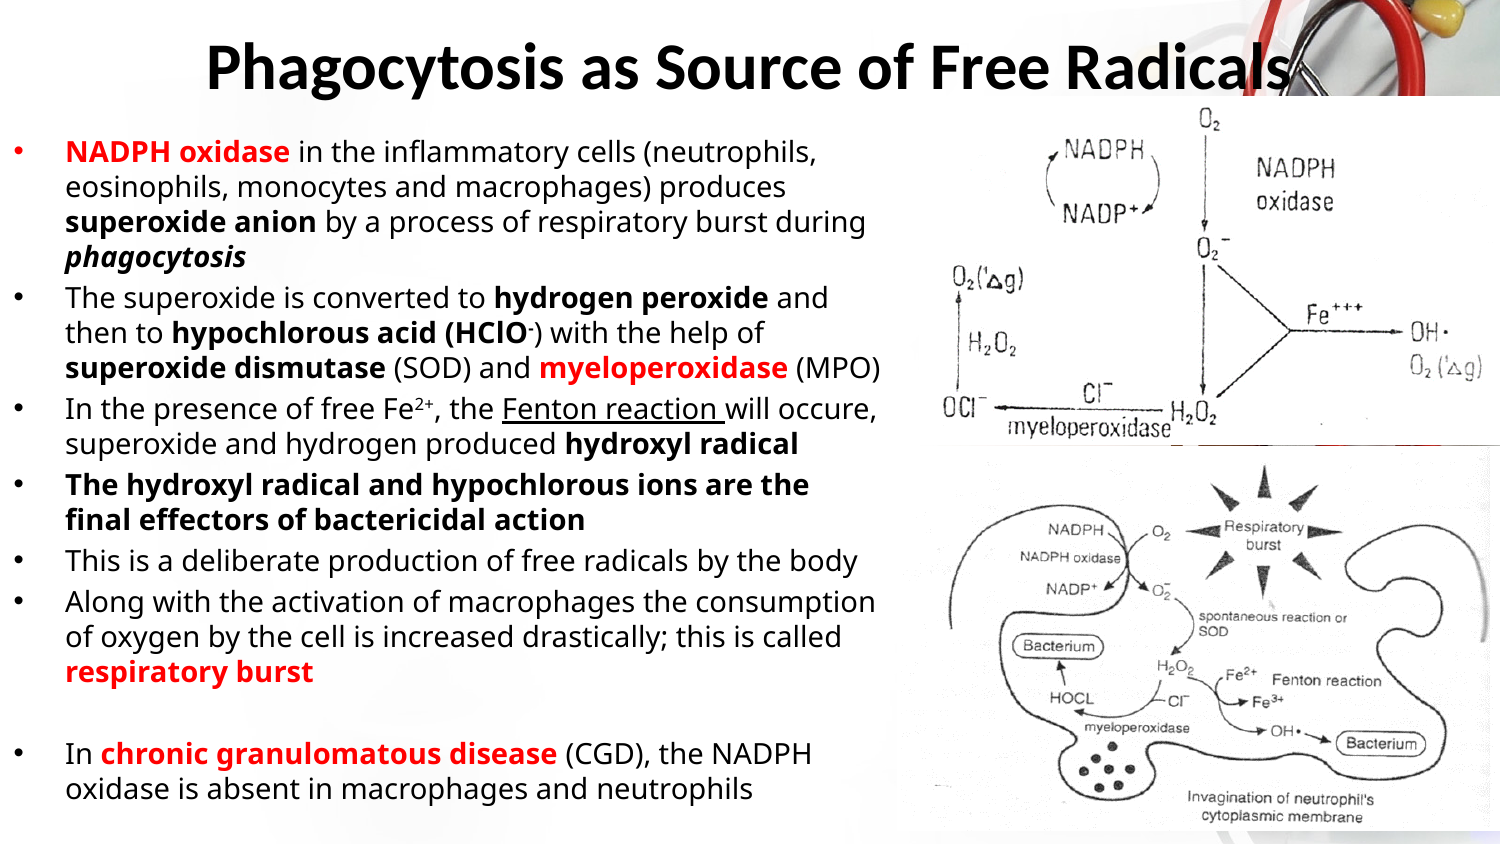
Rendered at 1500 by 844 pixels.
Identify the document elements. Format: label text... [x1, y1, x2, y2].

picture [896, 95, 1500, 844]
list NADPH oxidase in the inflammatory cells (neutrophils, eosinophils, monocytes and macrophages) produces superoxide anion by a process of respiratory burst during phagocytosis The superoxide is converted to hydrogen peroxide and then to hypochlorous acid (HClO-) with the help of superoxide dismutase (SOD) and myeloperoxidase (MPO) In the presence of free Fe2+, the Fenton reaction will occure, superoxide and hydrogen produced hydroxyl radical The hydroxyl radical and hypochlorous ions are the final effectors of bactericidal action This is a deliberate production of free radicals by the body Along with the activation of macrophages the consumption of oxygen by the cell is increased drastically; this is called respiratory burst In chronic granulomatous disease (CGD), the NADPH oxidase is absent in macrophages and neutrophils [0, 125, 898, 844]
title Phagocytosis as Source of Free Radicals [0, 0, 1500, 126]
